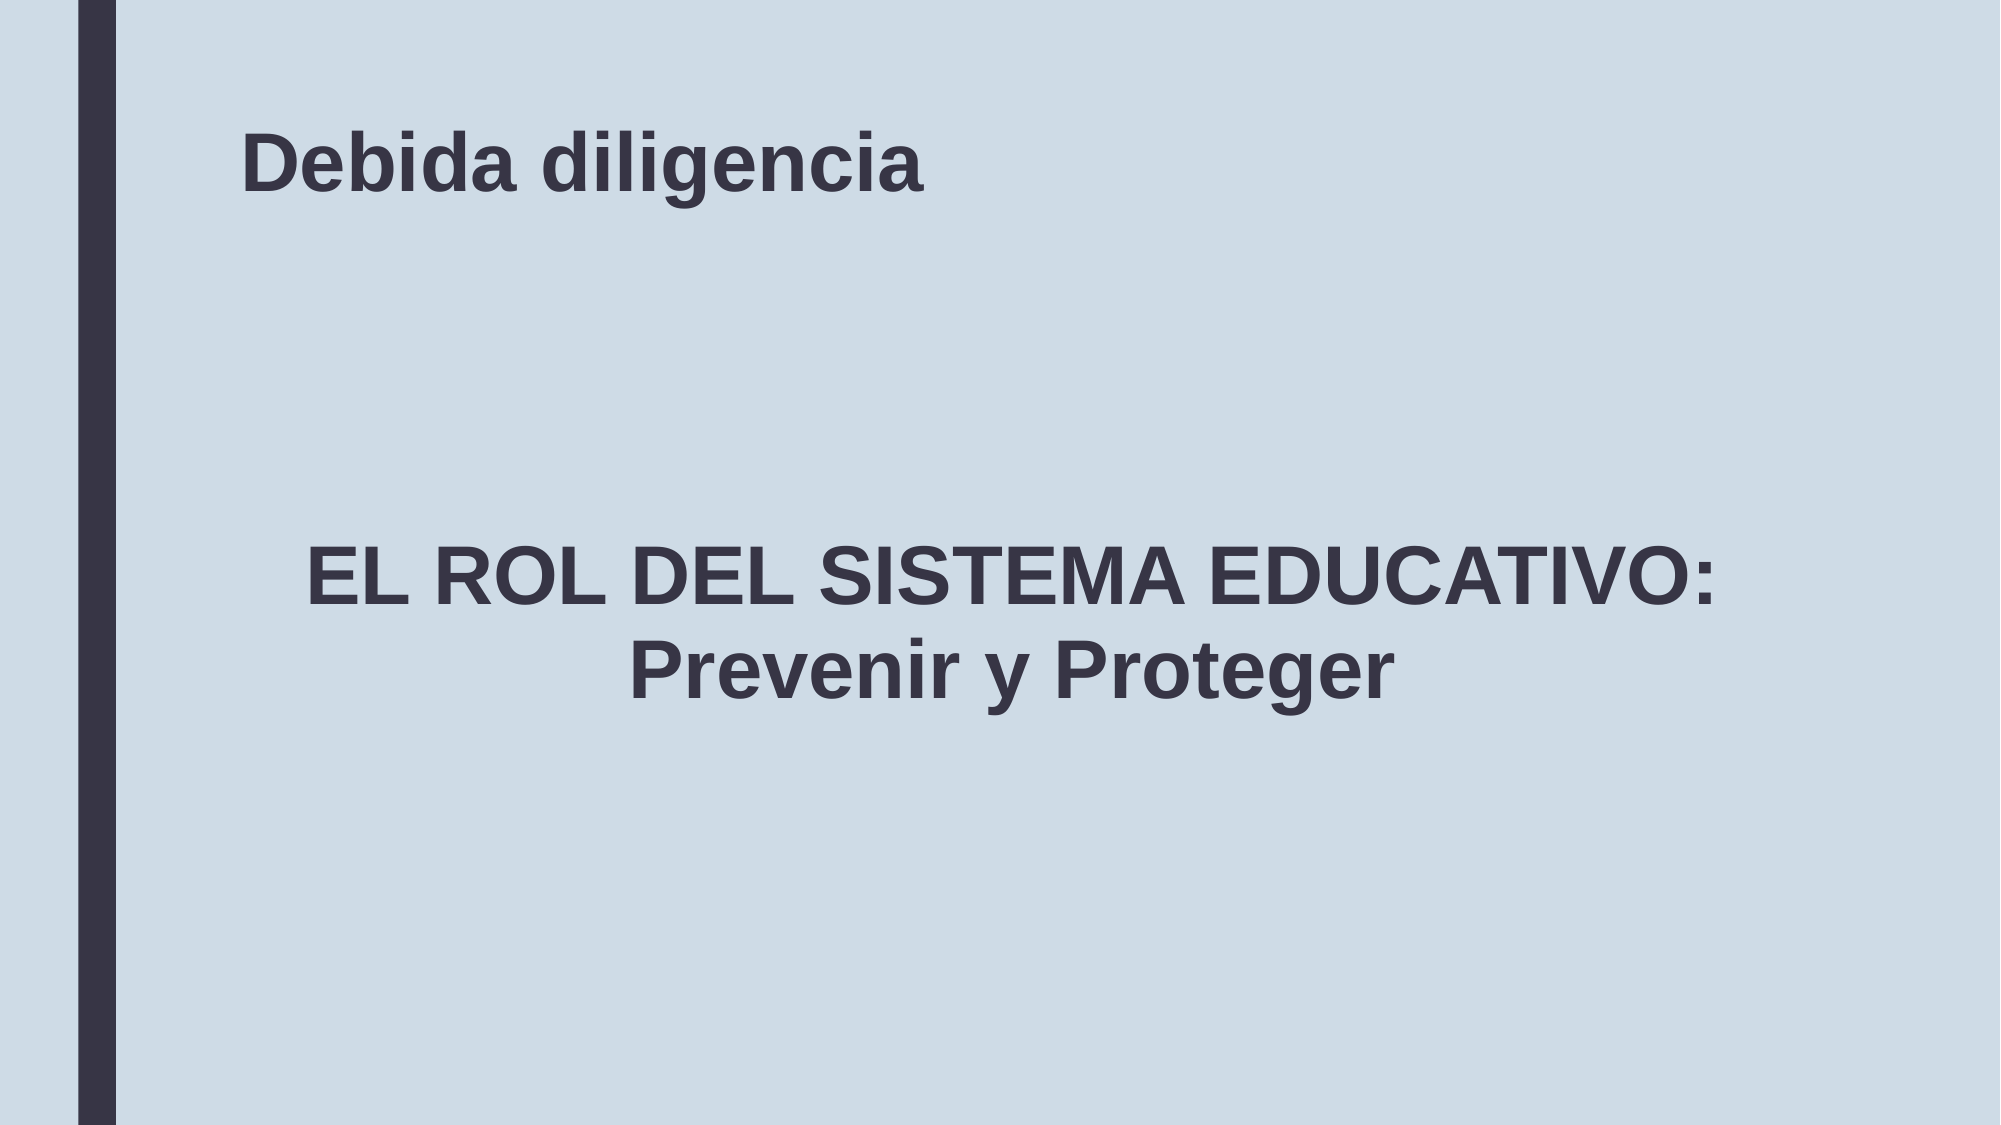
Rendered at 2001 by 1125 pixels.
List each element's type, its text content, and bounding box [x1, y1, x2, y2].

title Debida diligencia [225, 112, 1800, 357]
list EL ROL DEL SISTEMA EDUCATIVO: Prevenir y Proteger [225, 375, 1800, 963]
